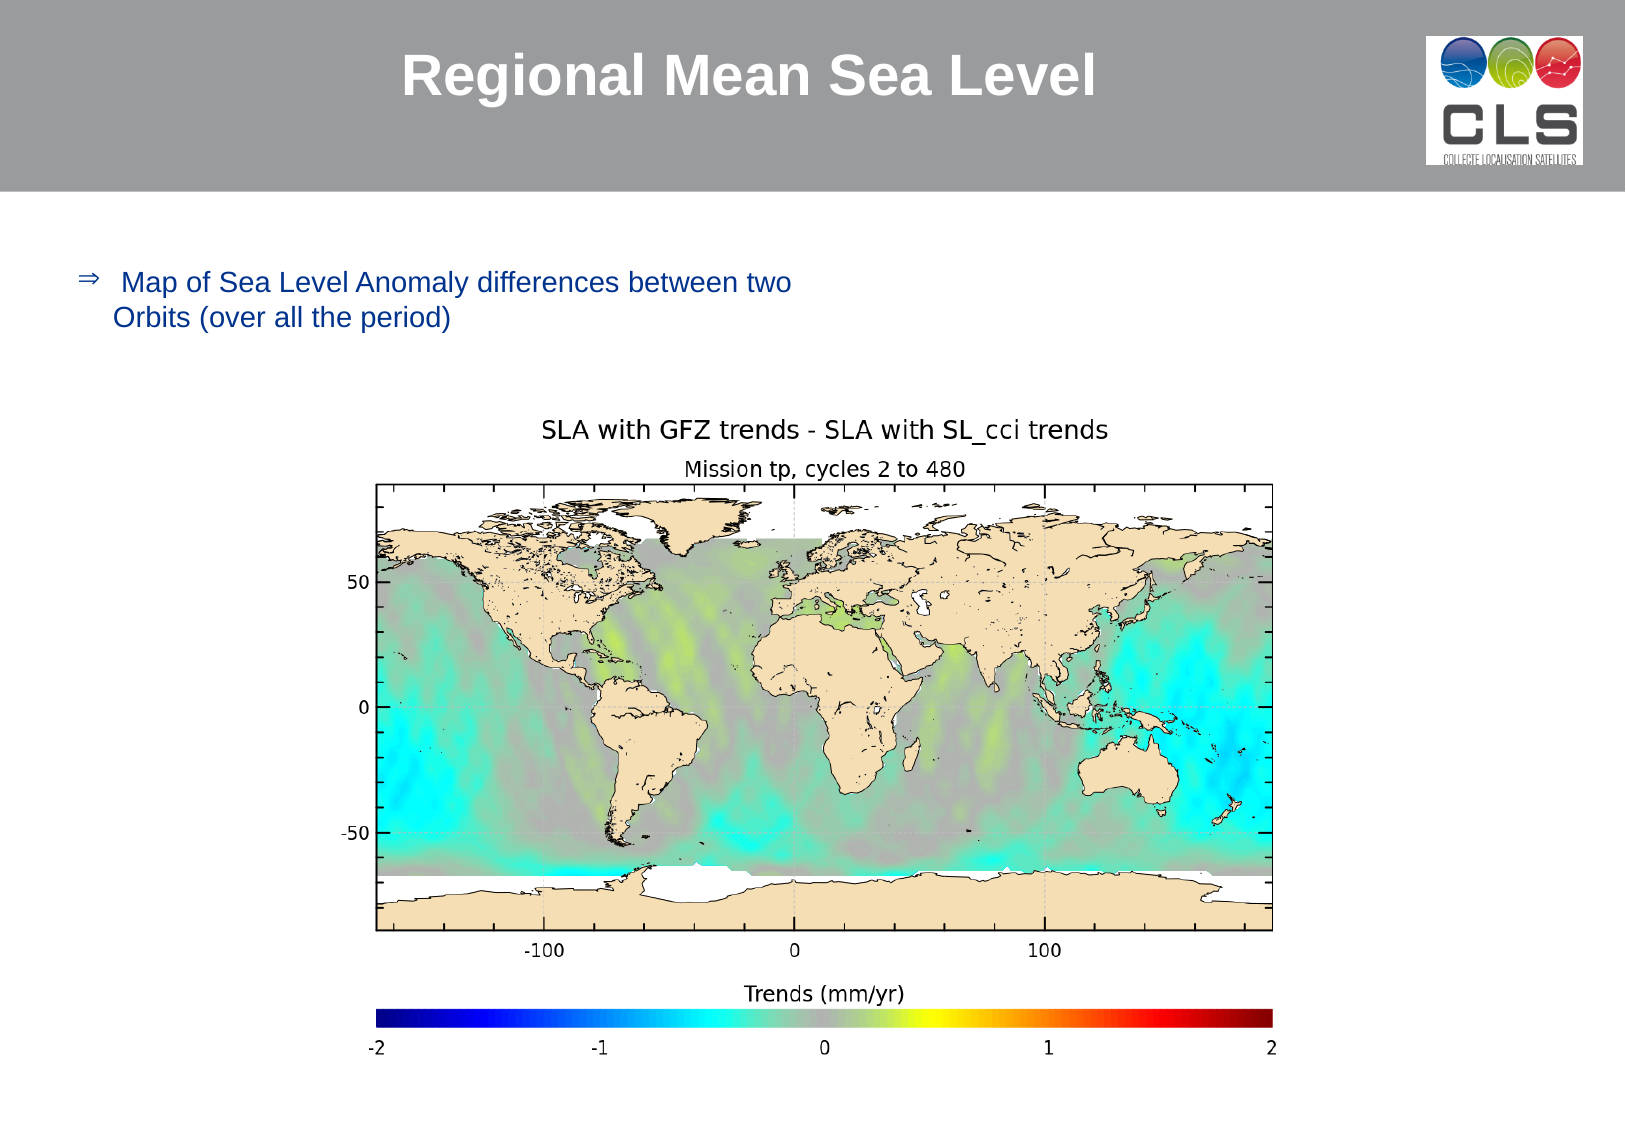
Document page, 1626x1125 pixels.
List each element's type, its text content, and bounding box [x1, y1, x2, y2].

picture [1426, 36, 1583, 165]
picture [265, 387, 1325, 1092]
text_box Regional Mean Sea Level [386, 40, 1162, 119]
text_box Map of Sea Level Anomaly differences between two Orbits (over all the period) [62, 220, 841, 376]
